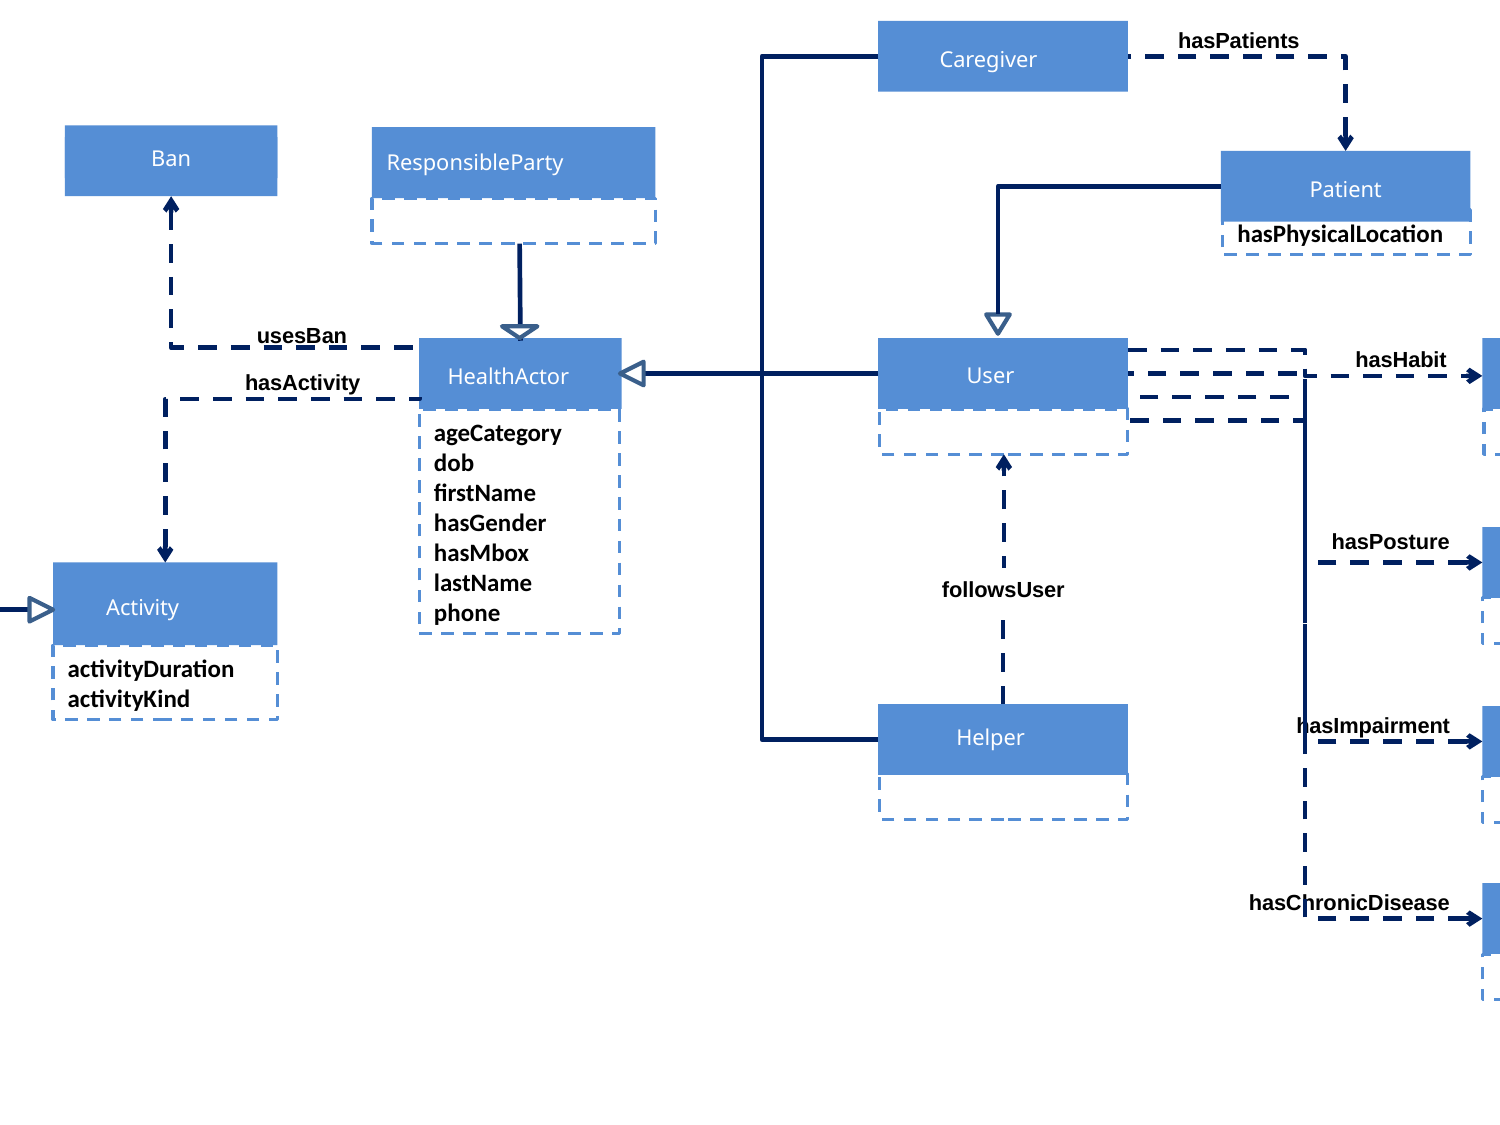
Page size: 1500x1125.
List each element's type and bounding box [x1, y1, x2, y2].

text_box [0, 18, 1500, 1000]
